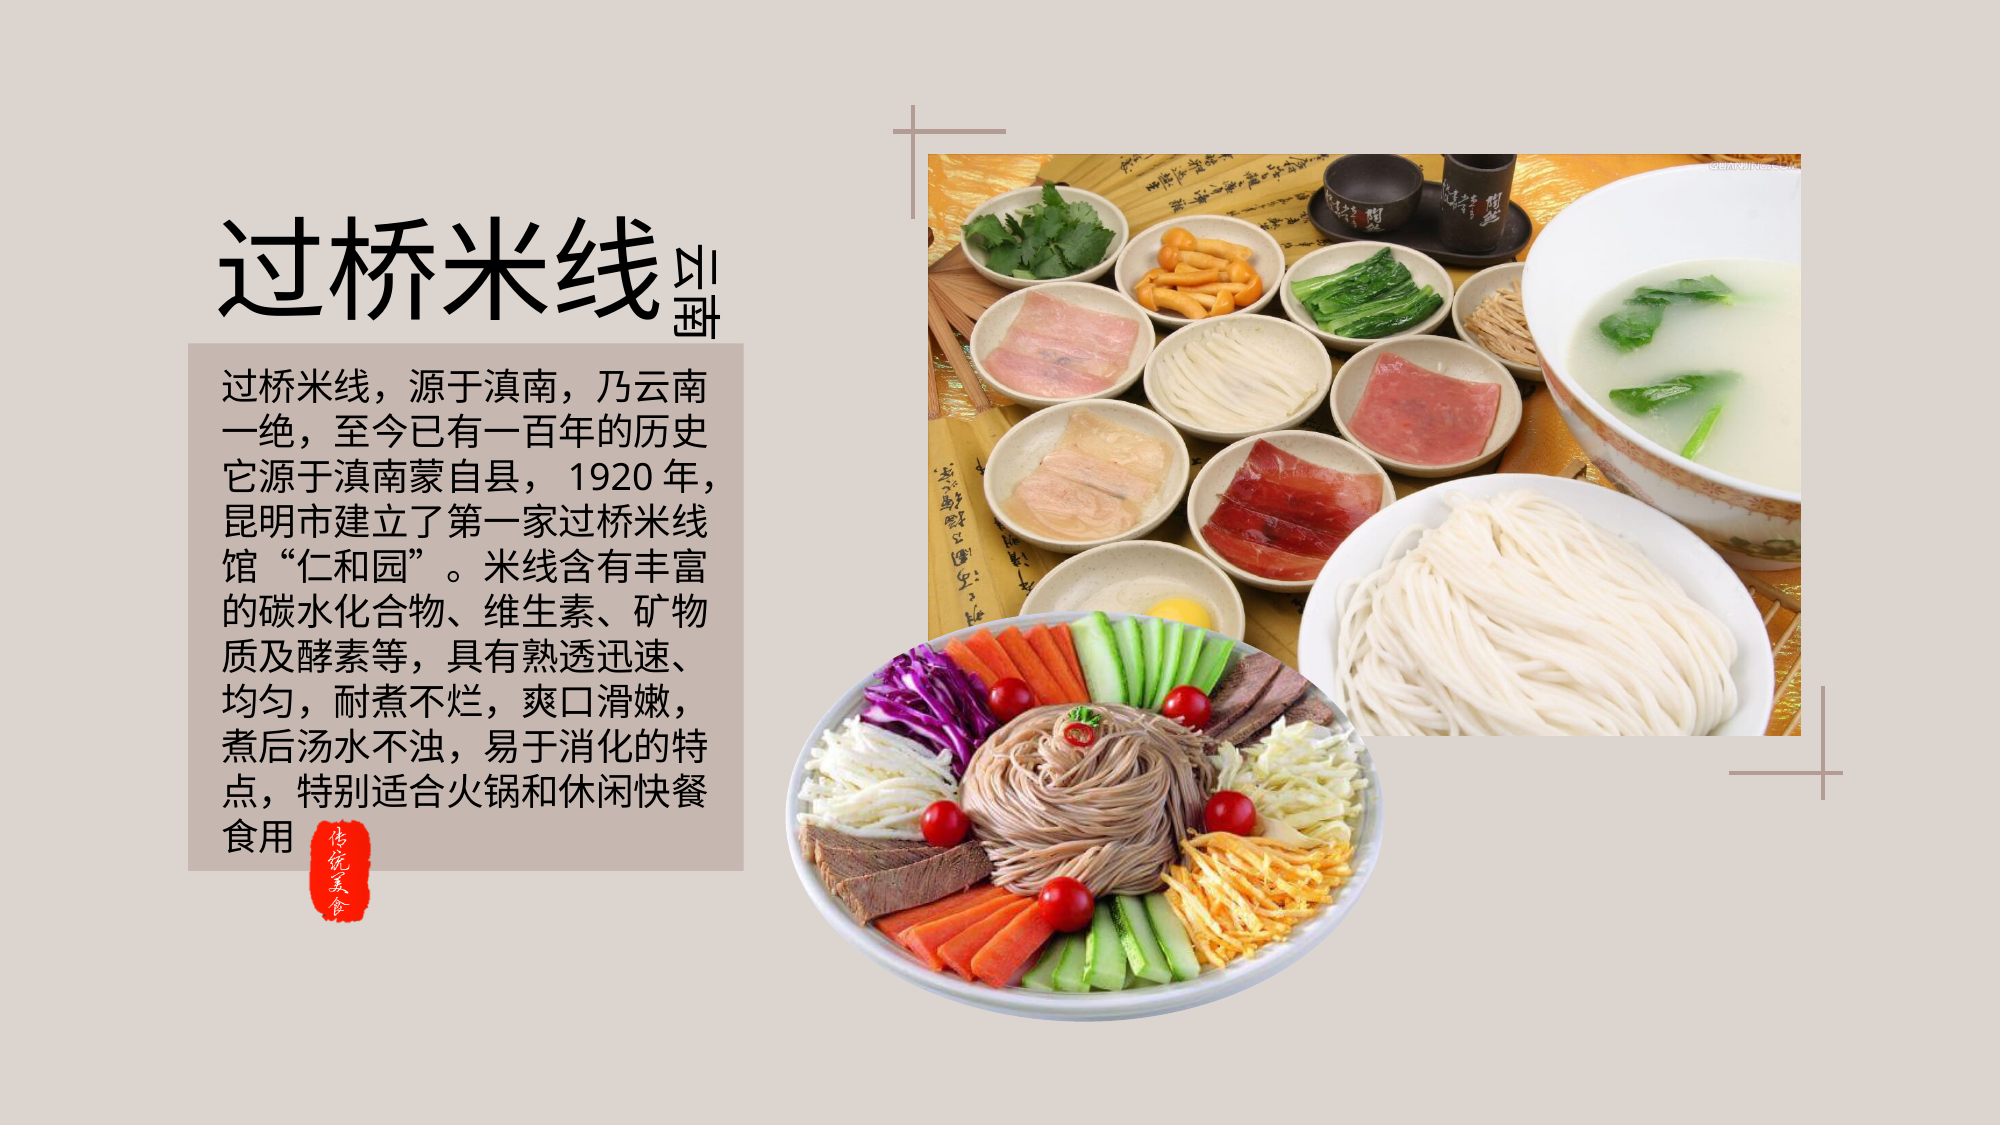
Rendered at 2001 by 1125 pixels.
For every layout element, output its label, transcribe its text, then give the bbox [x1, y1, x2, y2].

text_box 过桥米线 [199, 191, 680, 342]
text_box [187, 342, 645, 872]
text_box 云南 [645, 227, 737, 374]
text_box 过桥米线，源于滇南，乃云南一绝，至今已有一百年的历史它源于滇南蒙自县，1920年，昆明市建立了第一家过桥米线馆“仁和园”。米线含有丰富的碳水化合物、维生素、矿物质及酵素等，具有熟透迅速、均匀，耐煮不烂，爽口滑嫩，煮后汤水不浊，易于消化的特点，特别适合火锅和休闲快餐食用 [206, 355, 744, 866]
picture [785, 154, 1801, 1022]
text_box [402, 342, 745, 872]
picture [291, 803, 402, 939]
